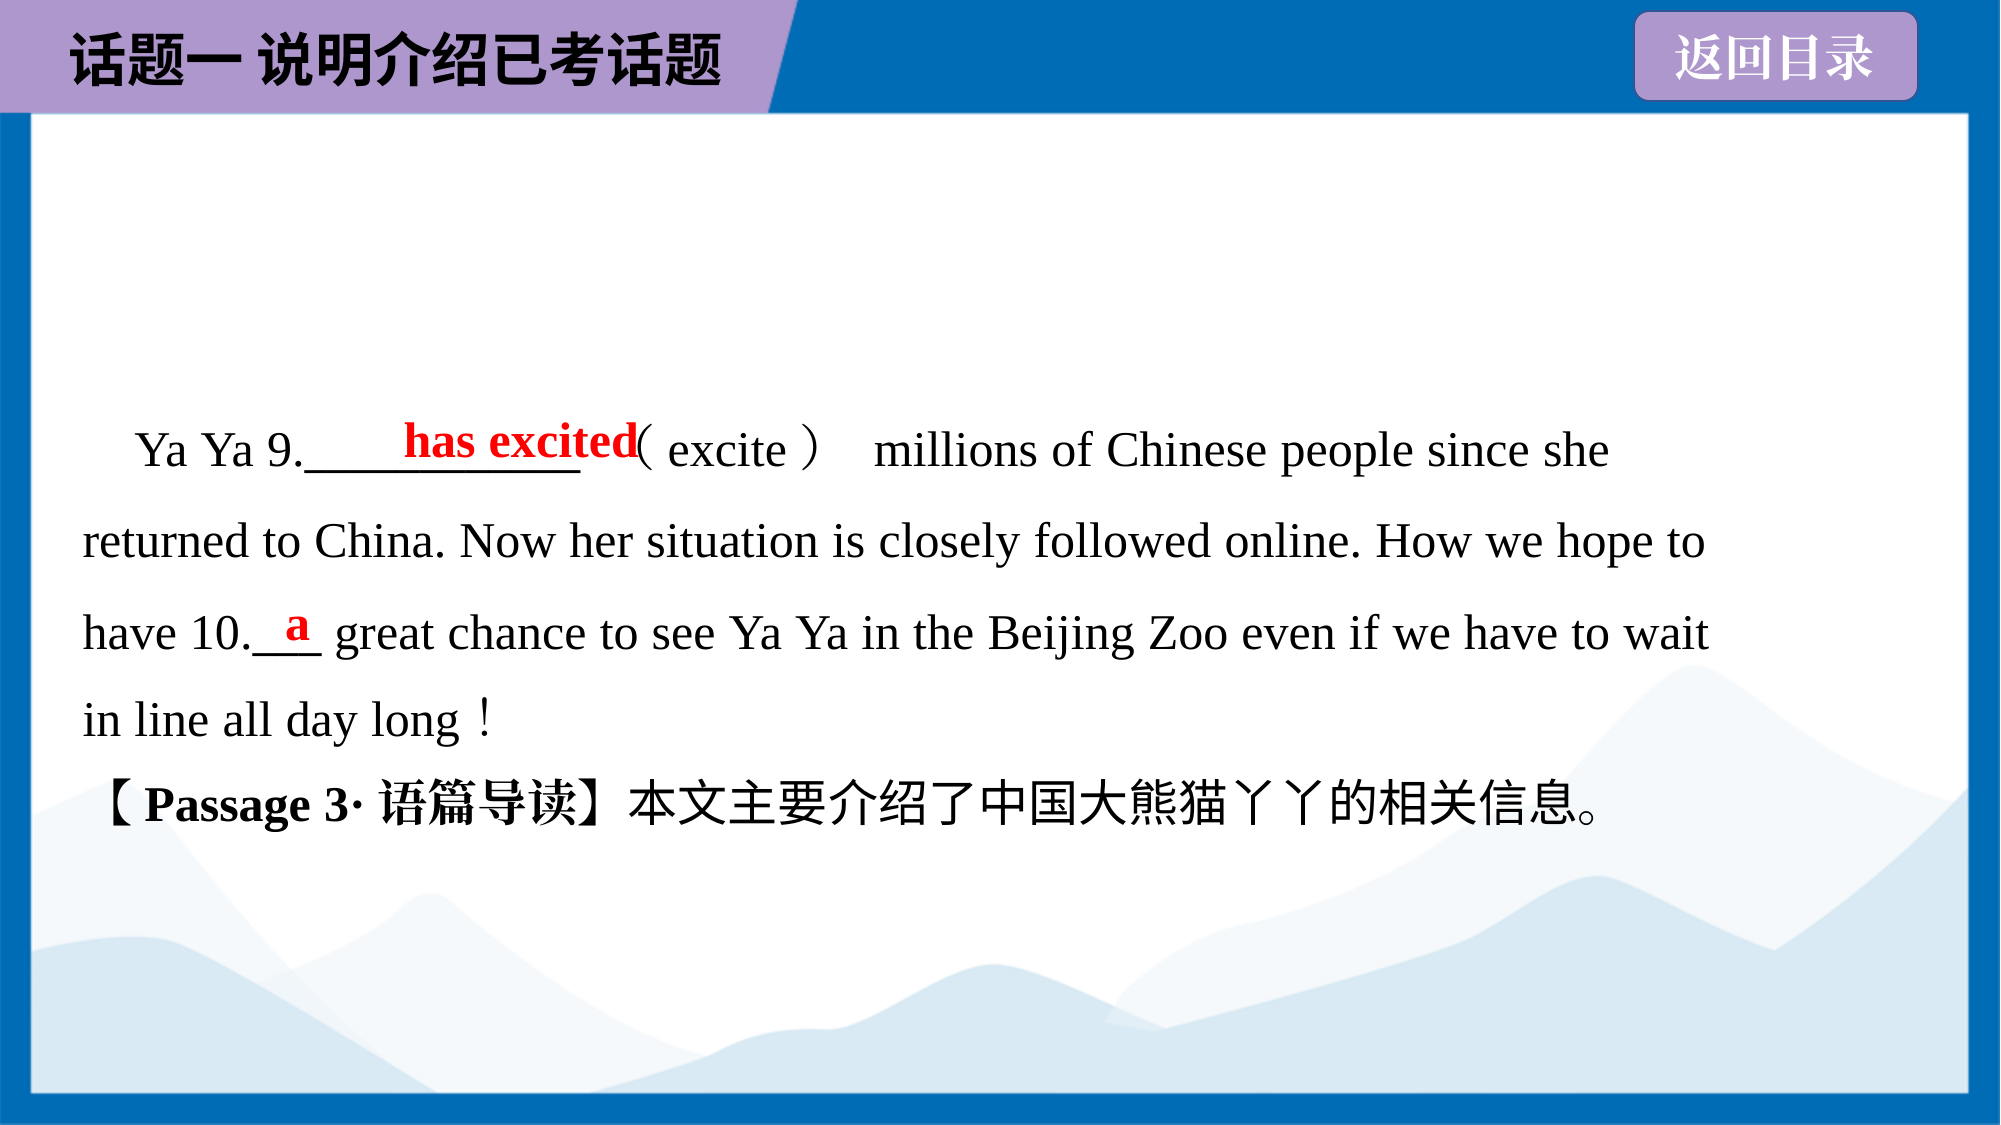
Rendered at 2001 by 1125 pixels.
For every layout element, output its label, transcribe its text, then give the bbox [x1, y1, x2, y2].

text_box Ya Ya 9.____________ （excite） millions of Chinese people since she returned to China. Now her situation is closely followed online. How we hope to have 10.___ great chance to see Ya Ya in the Beijing Zoo even if we have to wait in line all day long！ [82, 384, 1917, 738]
text_box 【Passage 3·语篇导读】本文主要介绍了中国大熊猫丫丫的相关信息。 [82, 743, 1917, 822]
text_box has excited [379, 379, 663, 458]
picture [0, 0, 2000, 1125]
text_box a [266, 563, 329, 642]
